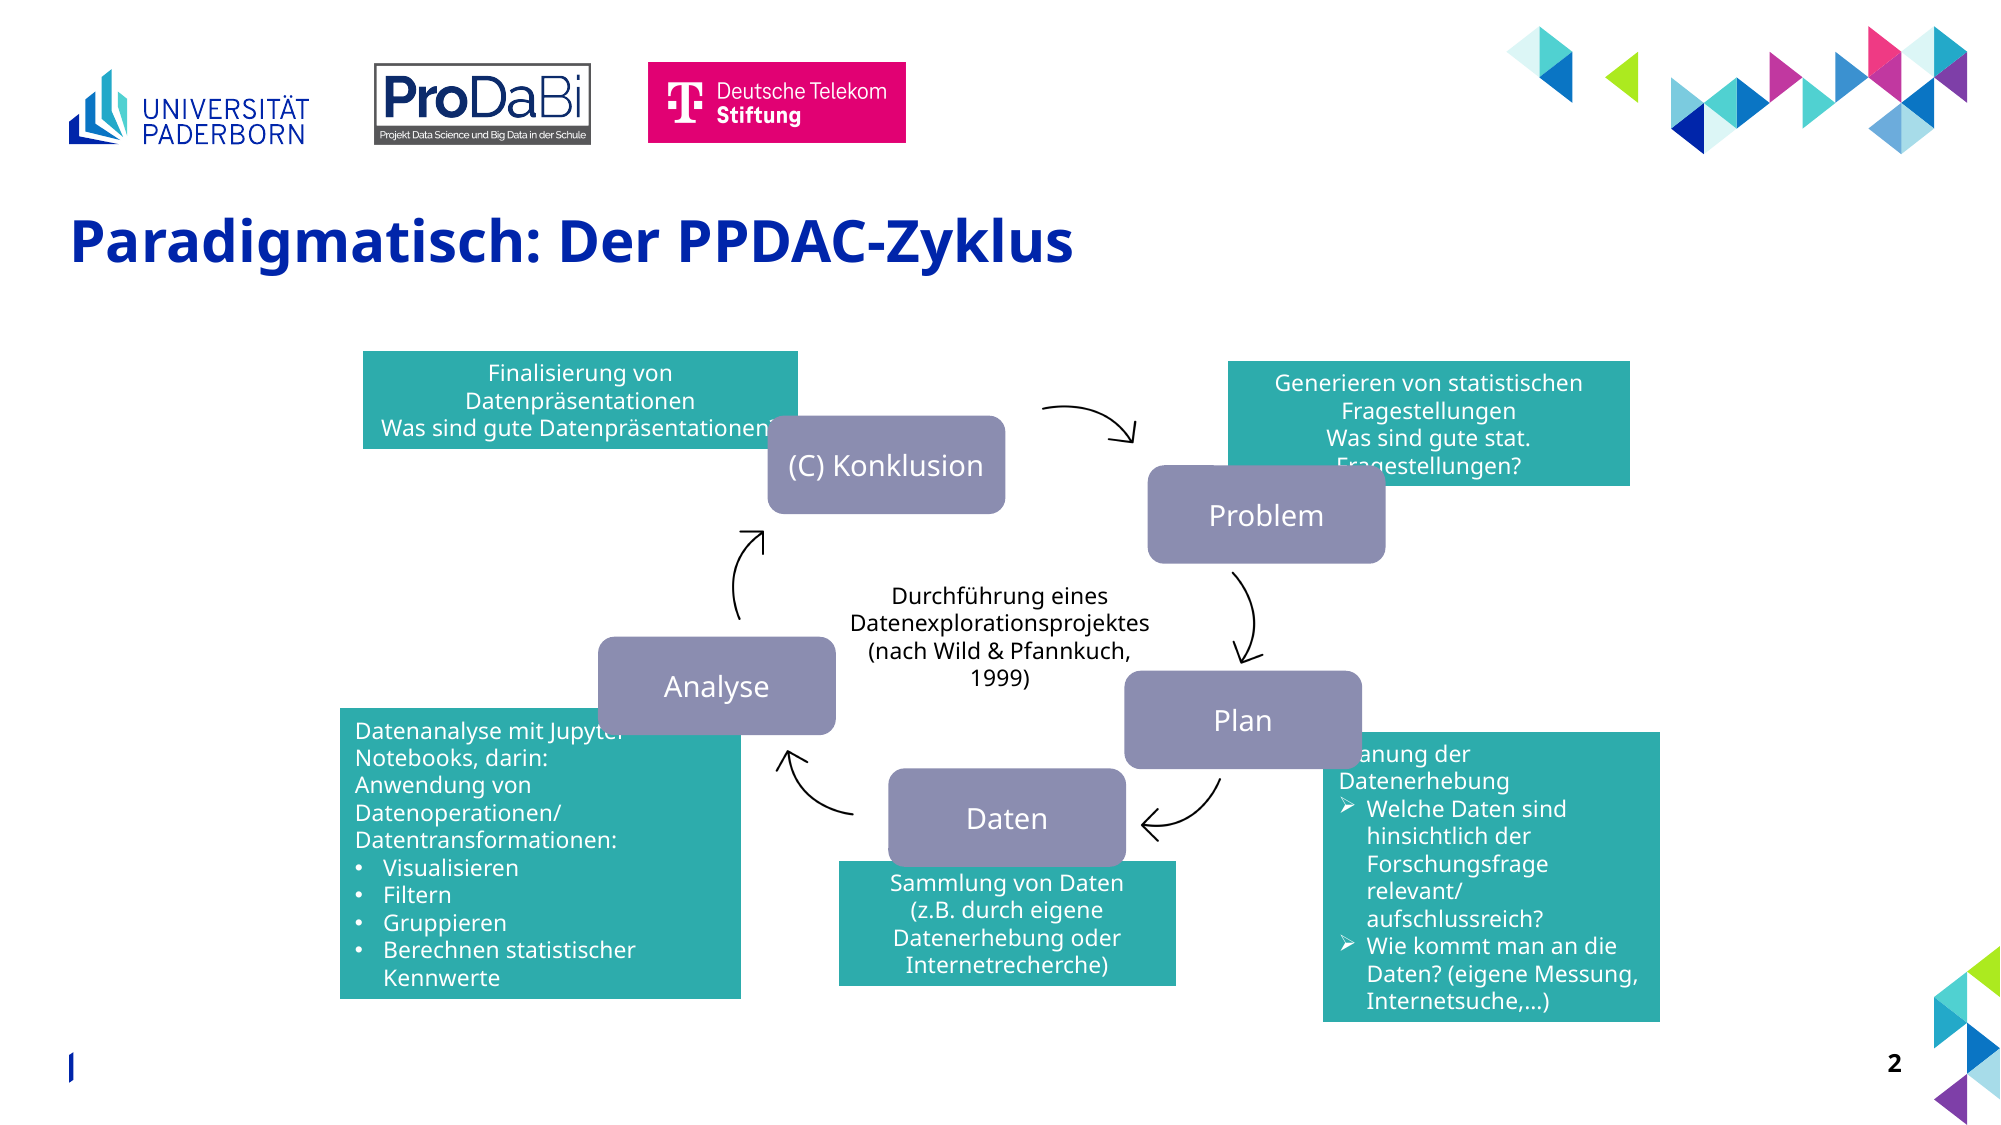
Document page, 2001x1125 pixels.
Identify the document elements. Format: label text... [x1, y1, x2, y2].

text_box [307, 276, 1660, 979]
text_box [340, 364, 1660, 996]
title Paradigmatisch: Der PPDAC-Zyklus [69, 204, 1931, 347]
slide_number 2 [1819, 1052, 1902, 1083]
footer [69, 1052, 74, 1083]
picture [374, 63, 591, 145]
picture [648, 62, 906, 143]
